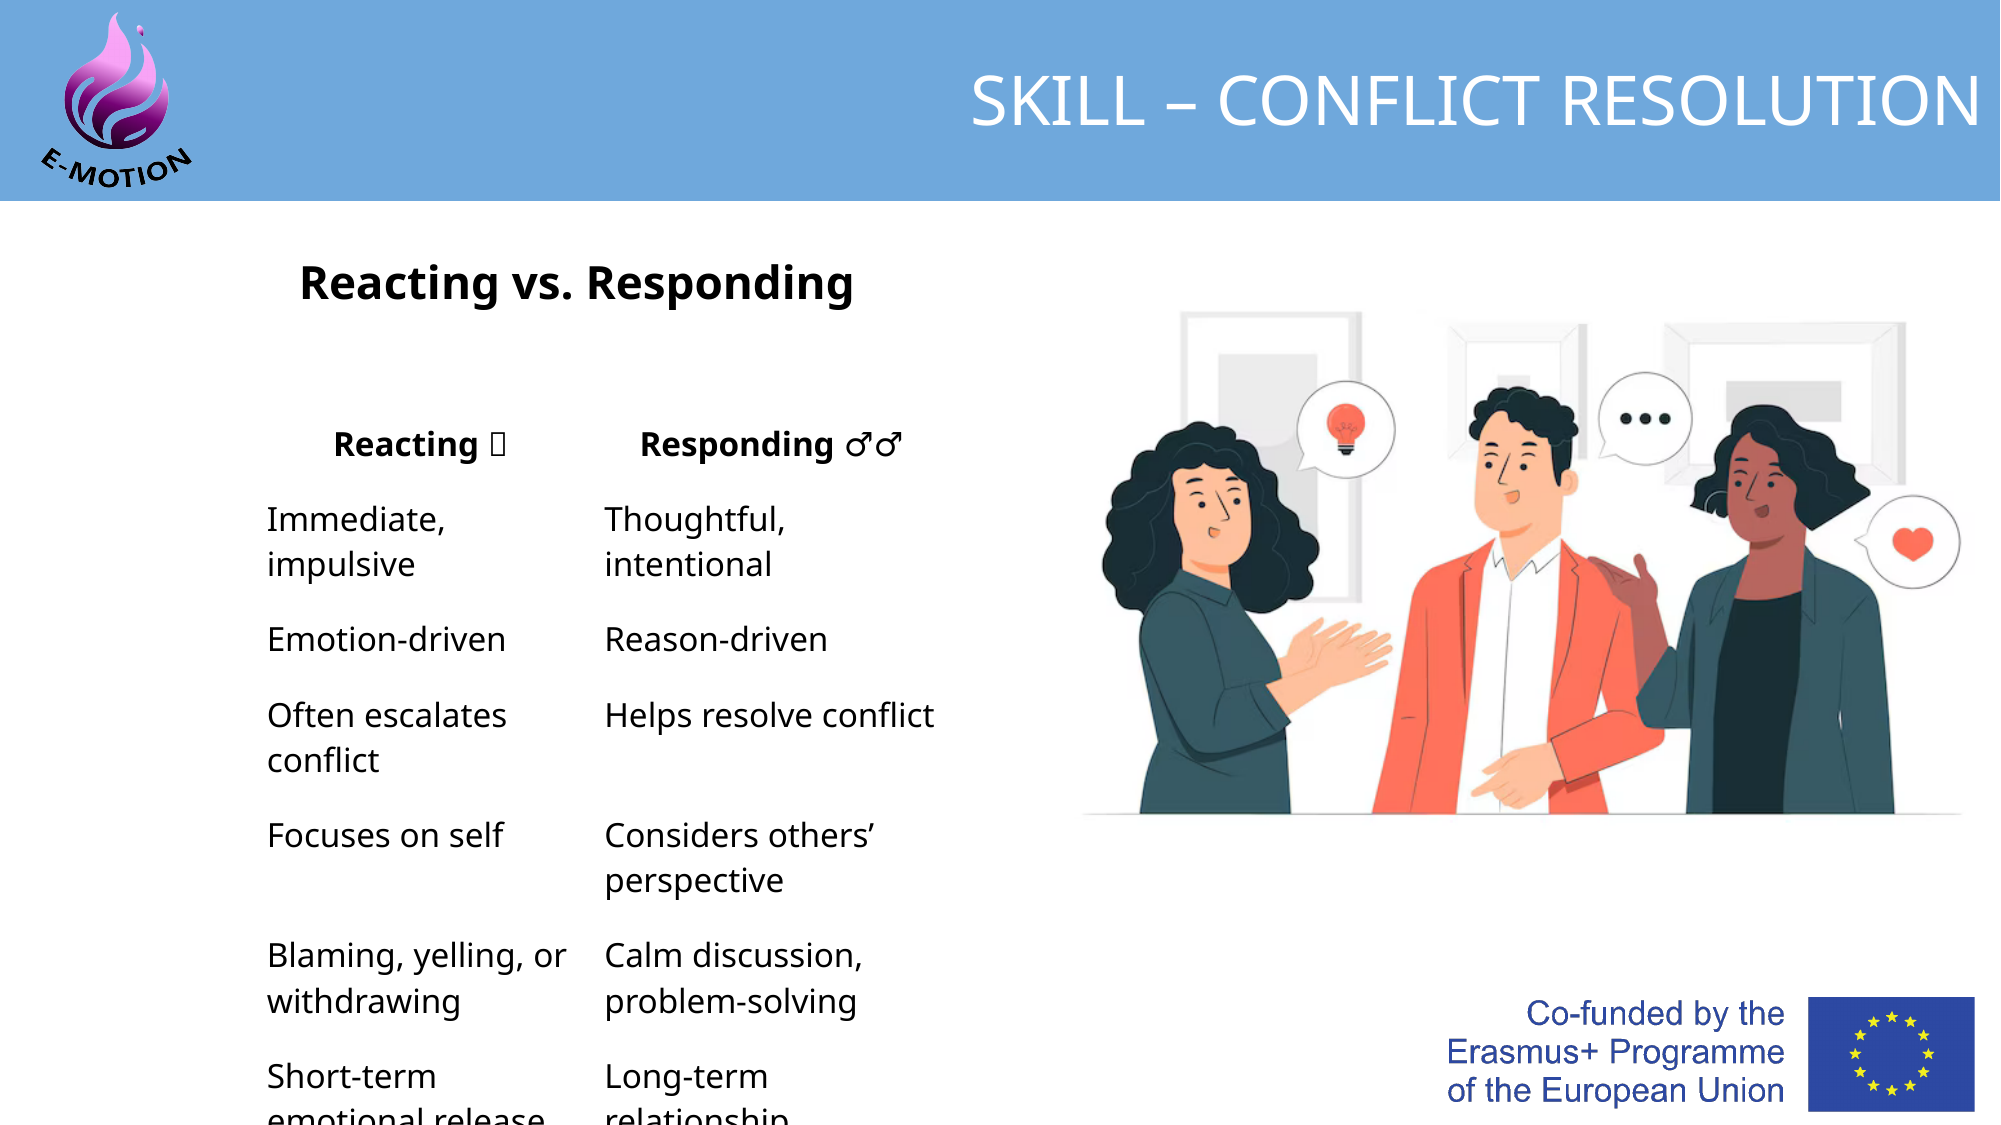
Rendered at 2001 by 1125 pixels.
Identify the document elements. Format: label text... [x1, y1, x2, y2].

picture [0, 0, 253, 247]
table_cell Considers others’ perspective [589, 797, 953, 918]
table_cell Emotion-driven [252, 602, 589, 677]
table_cell Often escalates conflict [252, 677, 589, 797]
table_cell Calm discussion, problem-solving [589, 918, 953, 1038]
table_cell Long-term relationship preservation [589, 1038, 953, 1125]
text_box Reacting vs. Responding [205, 239, 949, 379]
table_cell Reason-driven [589, 602, 953, 677]
table_cell Helps resolve conflict [589, 677, 953, 797]
table_cell Short-term emotional release [252, 1038, 589, 1125]
table_cell Immediate, impulsive [252, 481, 589, 602]
picture [1396, 995, 1975, 1116]
table_cell Thoughtful, intentional [589, 481, 953, 602]
table_cell Focuses on self [252, 797, 589, 918]
table_header Reacting 🔥 [252, 399, 589, 481]
table_cell Blaming, yelling, or withdrawing [252, 918, 589, 1038]
picture [1045, 244, 2000, 881]
table_header Responding 🧘‍♂️ [589, 399, 953, 481]
text_box SKILL – CONFLICT RESOLUTION [587, 48, 2000, 324]
